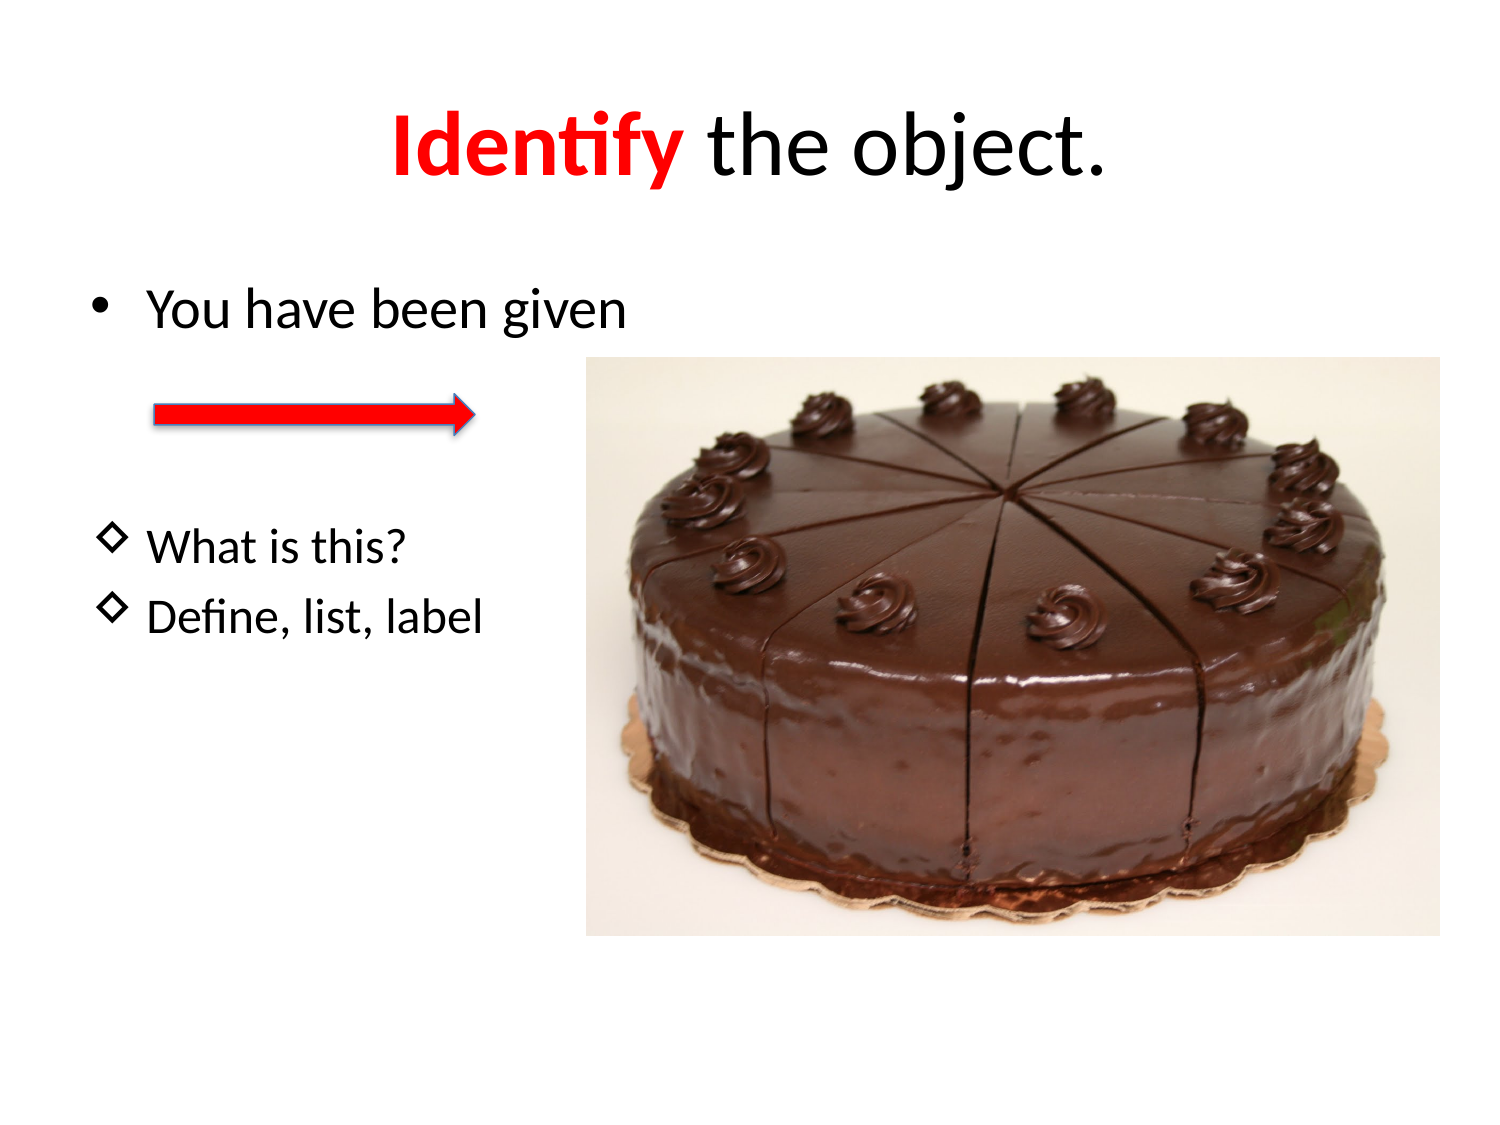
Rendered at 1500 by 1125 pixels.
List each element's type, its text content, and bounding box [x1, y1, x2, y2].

list You have been given What is this? Define, list, label [75, 262, 1363, 1005]
text_box [153, 393, 476, 437]
picture [585, 357, 1440, 936]
title Identify the object. [75, 45, 1425, 233]
